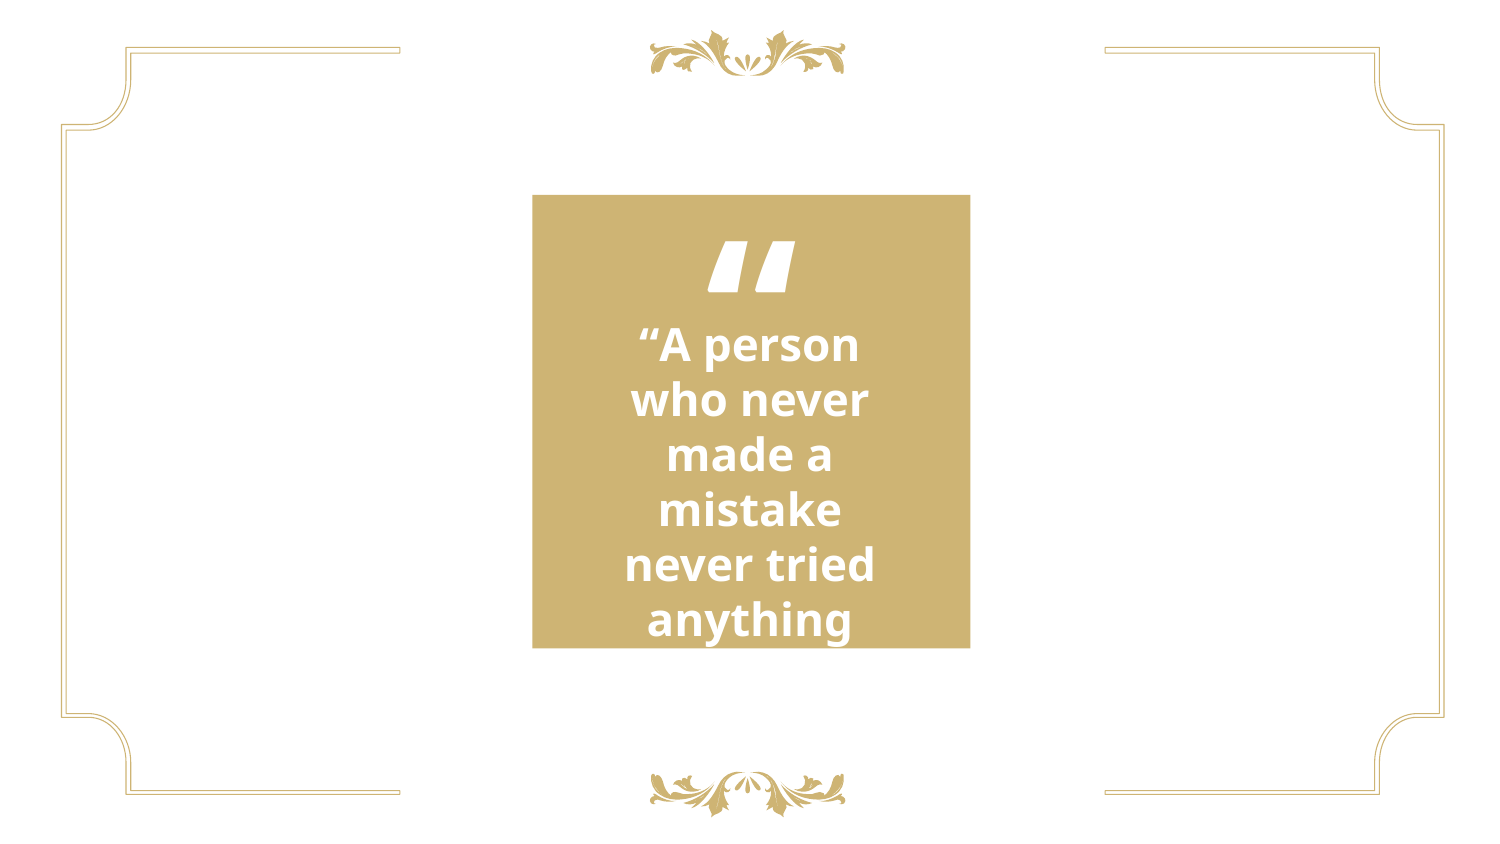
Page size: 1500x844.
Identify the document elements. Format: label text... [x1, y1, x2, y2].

text_box [857, 194, 971, 649]
text_box “ [646, 174, 857, 440]
text_box “A person who never made a mistake never tried anything new” [578, 308, 921, 708]
text_box [531, 194, 646, 649]
